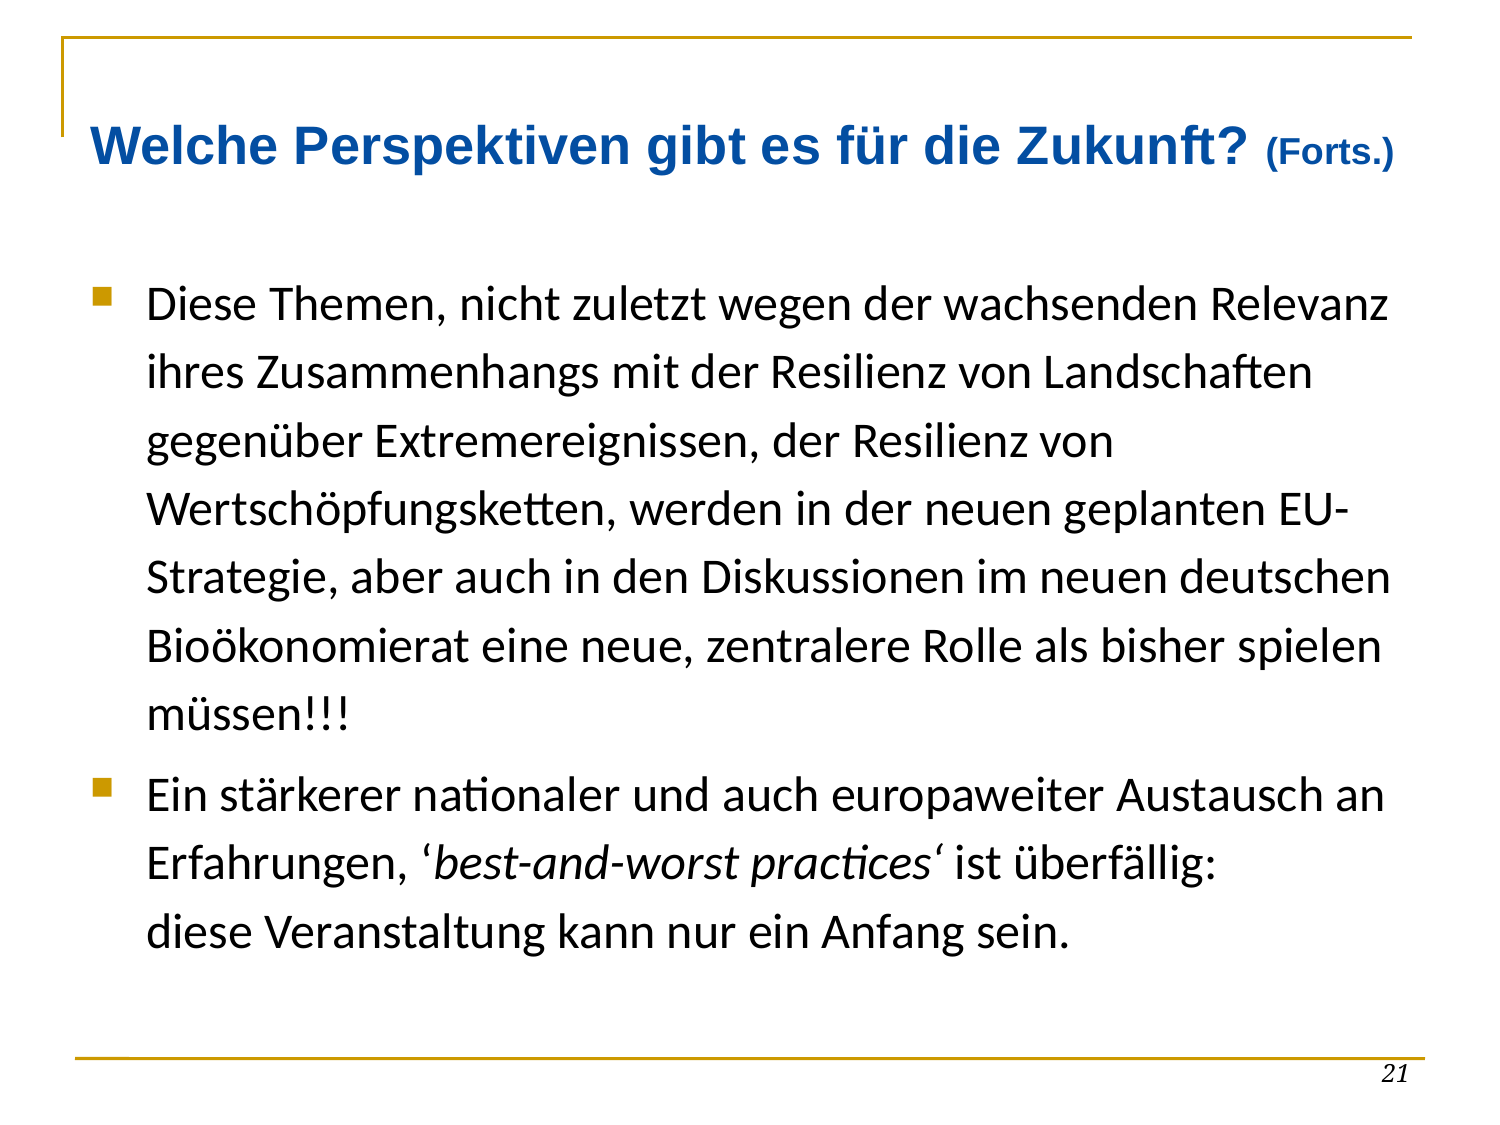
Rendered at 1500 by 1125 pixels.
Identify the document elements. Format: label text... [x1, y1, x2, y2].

list Diese Themen, nicht zuletzt wegen der wachsenden Relevanz ihres Zusammenhangs mit der Resilienz von Landschaften gegenüber Extremereignissen, der Resilienz von Wertschöpfungsketten, werden in der neuen geplanten EU- Strategie, aber auch in den Diskussionen im neuen deutschen Bioökonomierat eine neue, zentralere Rolle als bisher spielen müssen!!! Ein stärkerer nationaler und auch europaweiter Austausch an Erfahrungen, ‘best-and-worst practices‘ ist überfällig: diese Veranstaltung kann nur ein Anfang sein. [75, 254, 1425, 898]
slide_number 21 [1074, 1023, 1426, 1100]
title Welche Perspektiven gibt es für die Zukunft? (Forts.) [75, 41, 1425, 246]
